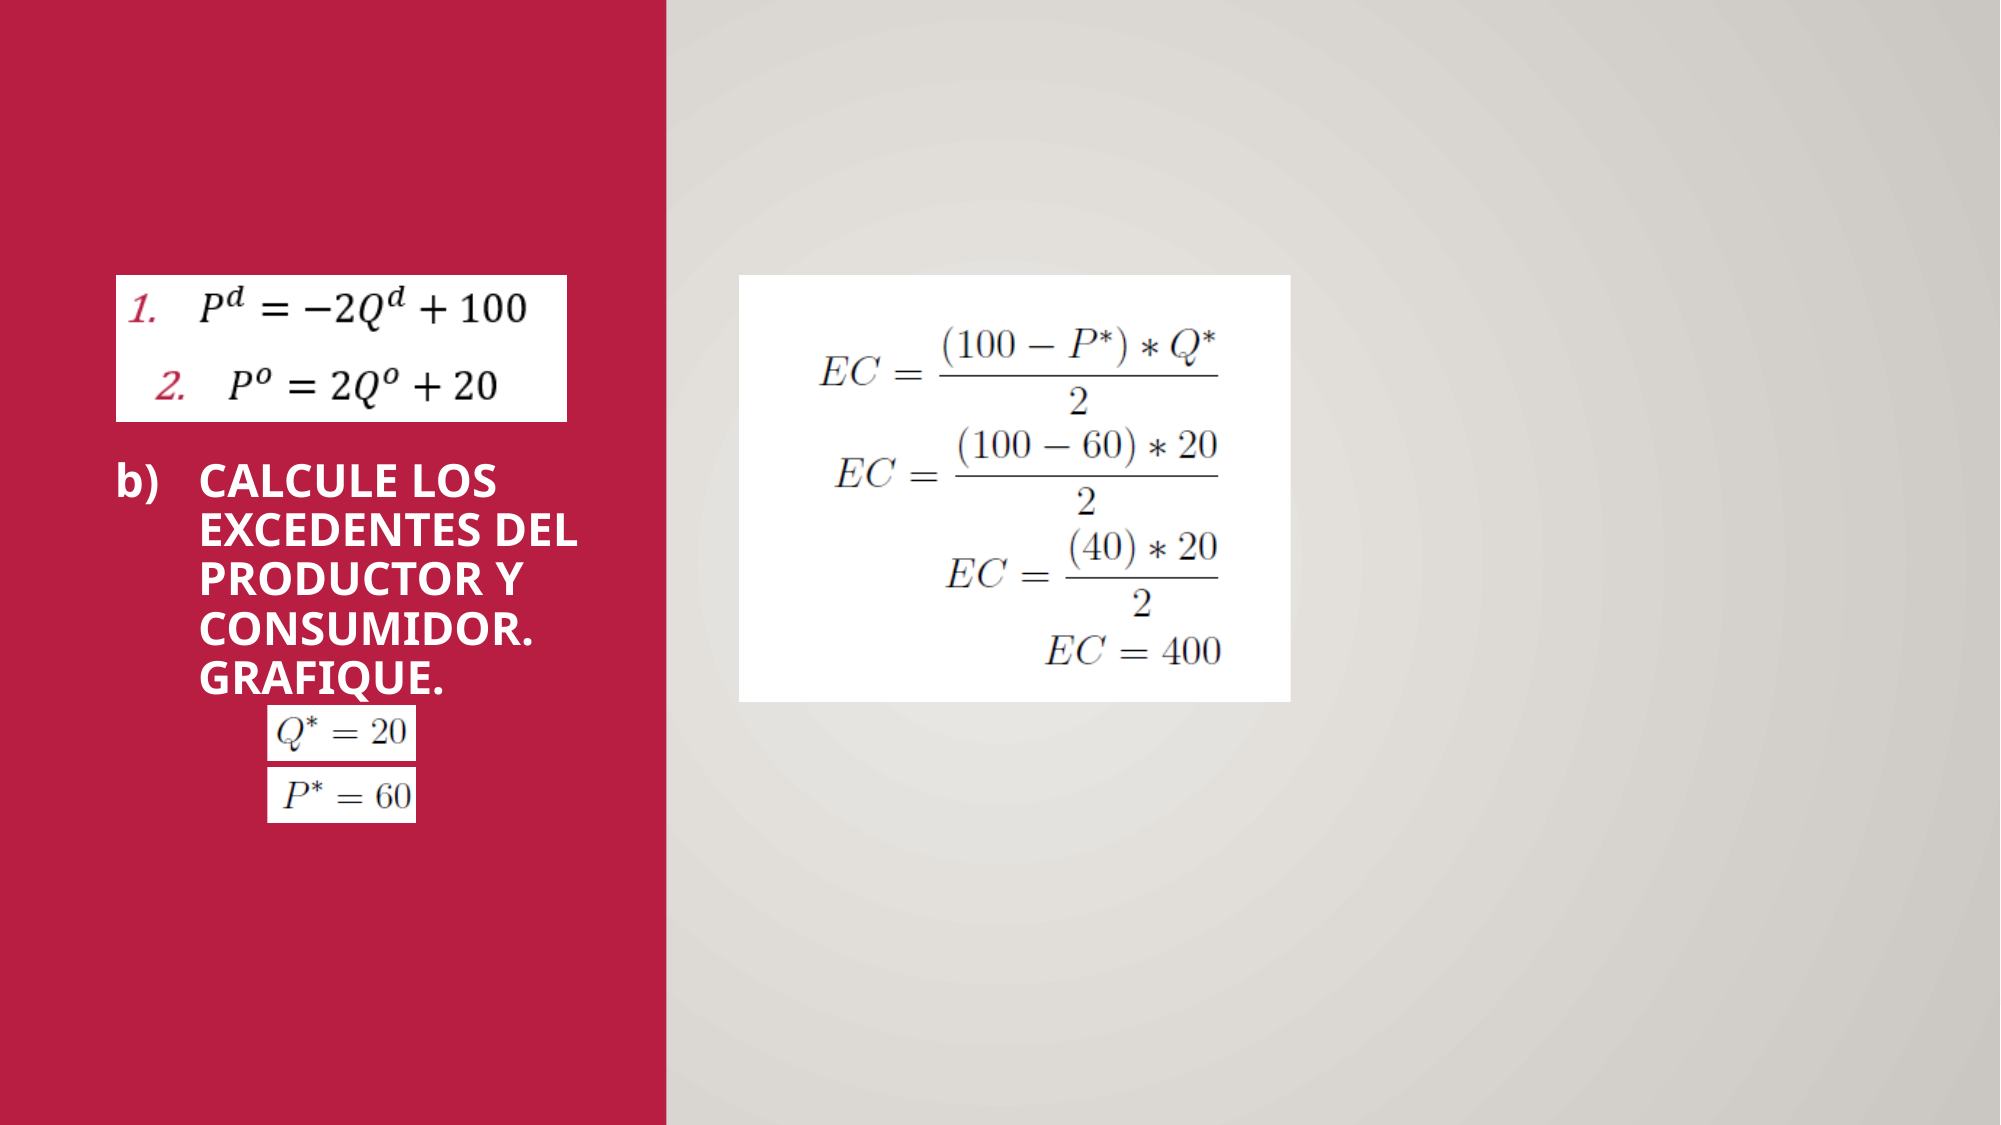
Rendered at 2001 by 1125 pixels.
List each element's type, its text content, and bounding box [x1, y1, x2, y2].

picture [267, 705, 417, 761]
picture [116, 275, 567, 422]
text_box [668, 0, 2000, 1125]
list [738, 275, 1291, 702]
text_box [0, 0, 668, 1125]
title Calcule los excedentes del productor y consumidor. Grafique. [99, 450, 602, 732]
picture [267, 767, 417, 823]
